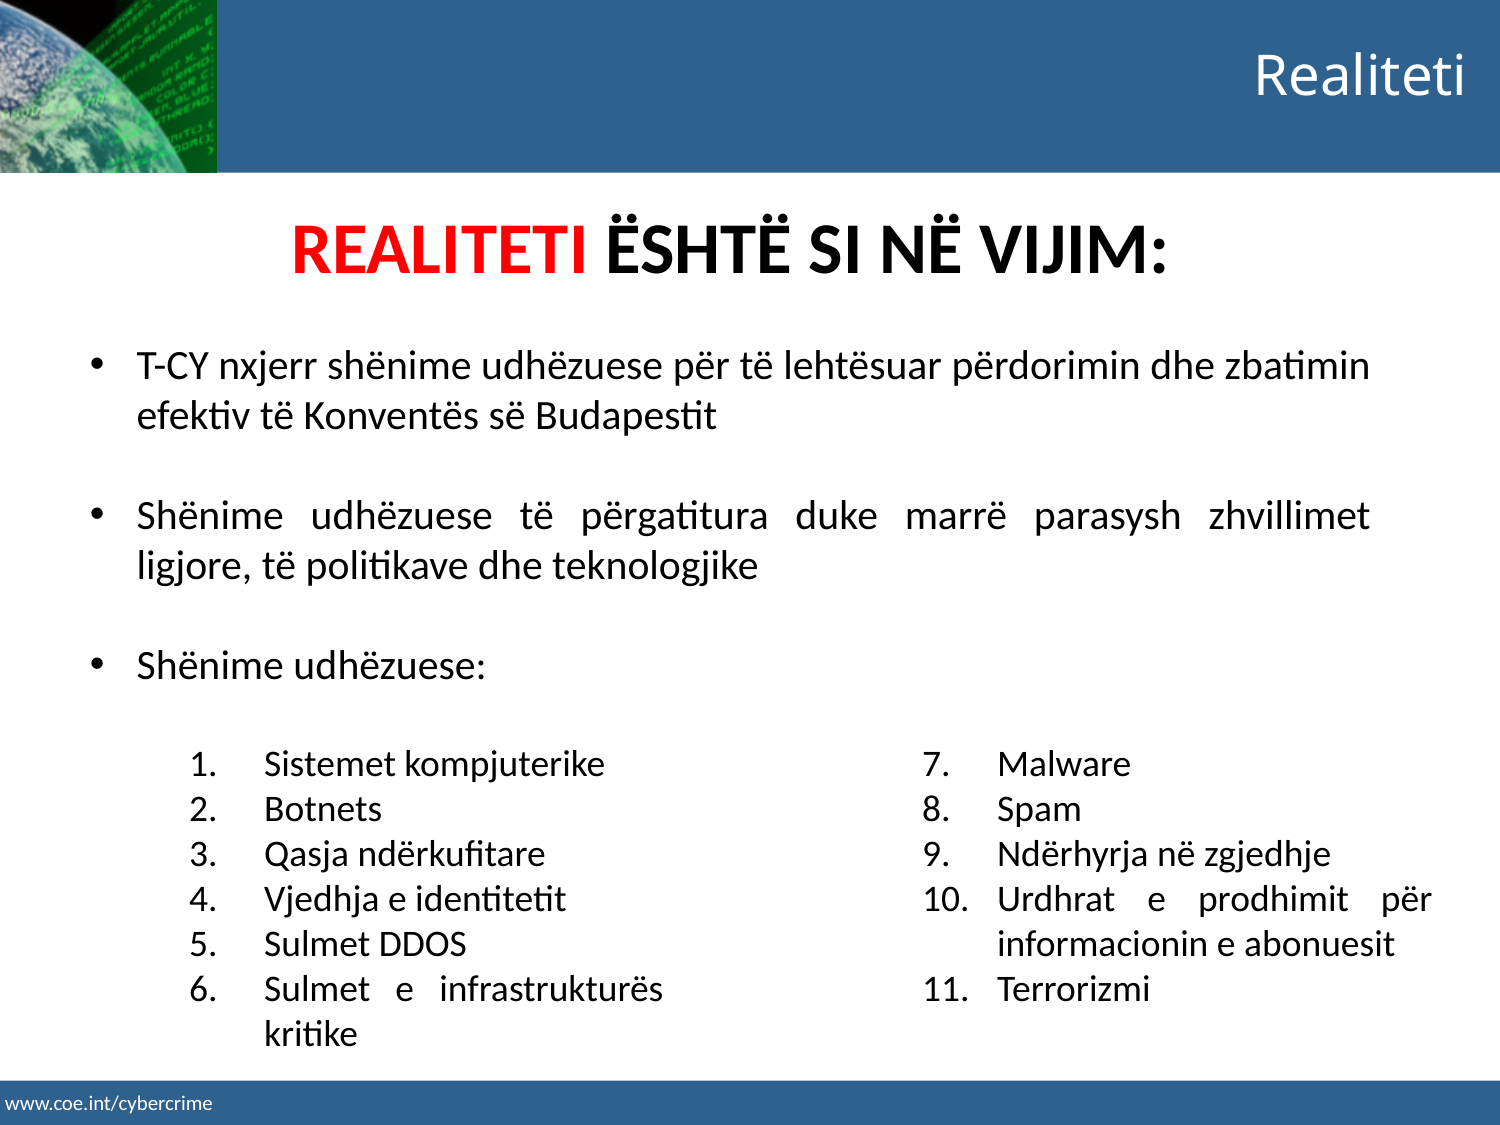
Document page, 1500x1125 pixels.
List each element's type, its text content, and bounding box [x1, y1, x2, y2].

text_box Malware Spam Ndërhyrja në zgjedhje Urdhrat e prodhimit për informacionin e abonuesit Terrorizmi [785, 731, 1448, 1016]
text_box Sistemet kompjuterike Botnets Qasja ndërkufitare Vjedhja e identitetit Sulmet DDOS Sulmet e infrastrukturës kritike [52, 731, 679, 1061]
text_box Realiteti [230, 31, 1483, 114]
text_box REALITETI ËSHTË SI NË VIJIM: T-CY nxjerr shënime udhëzuese për të lehtësuar përdorimin dhe zbatimin efektiv të Konventës së Budapestit Shënime udhëzuese të përgatitura duke marrë parasysh zhvillimet ligjore, të politikave dhe teknologjike Shënime udhëzuese: [75, 192, 1387, 696]
picture [0, 0, 217, 173]
